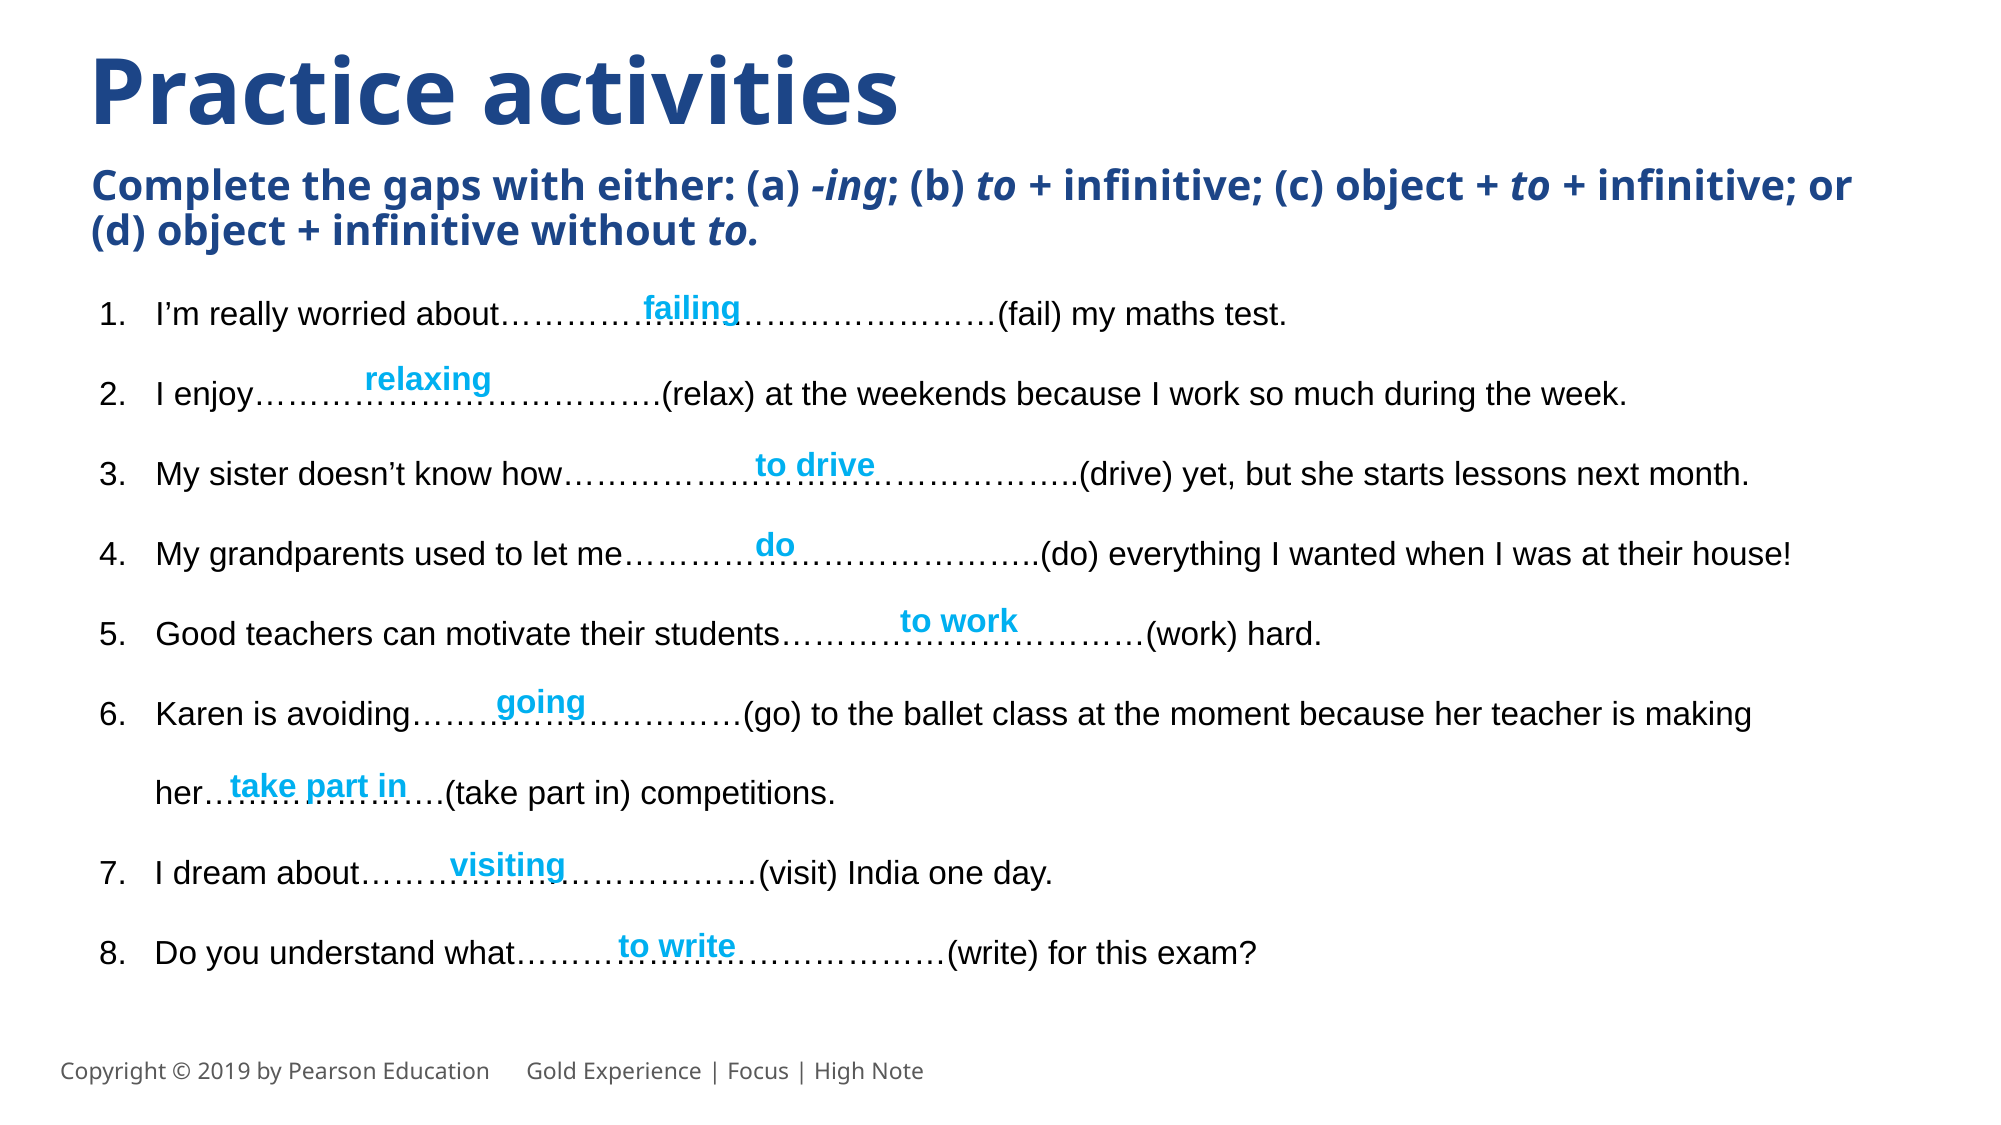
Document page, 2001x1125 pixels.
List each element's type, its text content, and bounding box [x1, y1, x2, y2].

text_box do [740, 515, 811, 571]
text_box to write [603, 917, 752, 972]
text_box failing [628, 278, 756, 334]
text_box going [481, 672, 602, 728]
footer Copyright © 2019 by Pearson Education Gold Experience | Focus | High Note [45, 1040, 1084, 1101]
text_box visiting [435, 835, 582, 891]
text_box to work [885, 591, 1034, 647]
text_box relaxing [349, 350, 507, 405]
text_box Practice activities [73, 37, 1181, 169]
text_box to drive [740, 436, 891, 491]
text_box Complete the gaps with either: (a) -ing; (b) to + infinitive; (c) object + to + infinitive; or (d) object + infinitive without to. [76, 157, 1960, 226]
text_box I’m really worried about………………………………………(fail) my maths test. I enjoy……………………………….(relax) at the weekends because I work so much during the week. My sister doesn’t know how………………………………………..(drive) yet, but she starts lessons next month. My grandparents used to let me………………………………..(do) everything I wanted when I was at their house! Good teachers can motivate their students……………………………(work) hard. Karen is avoiding…………………………(go) to the ballet class at the moment because her teacher is making her………………….(take part in) competitions. 7. I dream about………………………………(visit) India one day. 8. Do you understand what…………………………………(write) for this exam? [84, 245, 1960, 1125]
text_box take part in [215, 756, 432, 812]
